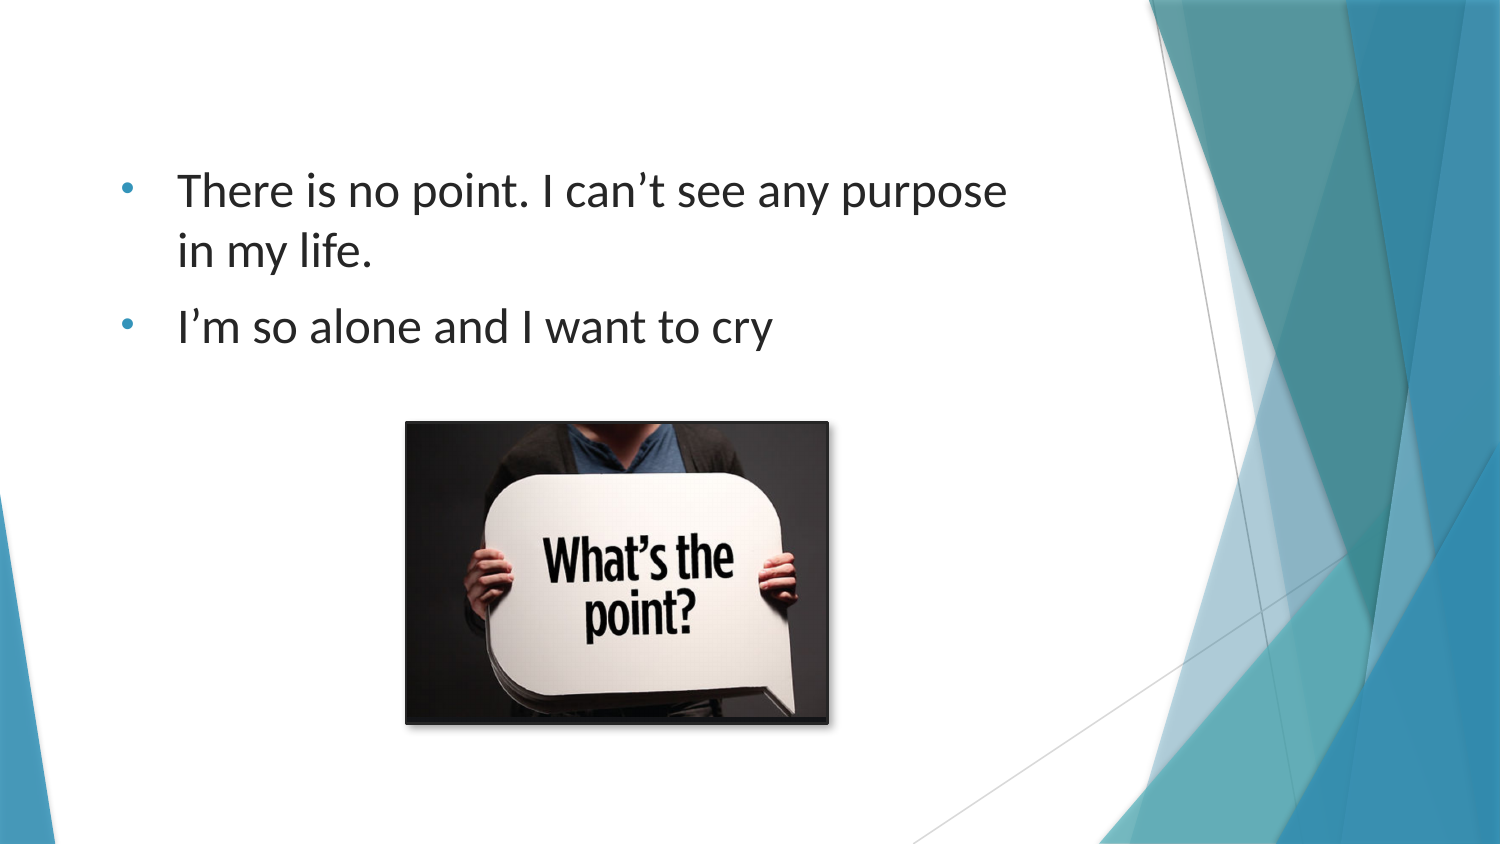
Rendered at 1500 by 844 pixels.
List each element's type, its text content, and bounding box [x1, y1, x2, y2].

picture [406, 423, 828, 723]
text_box There is no point. I can’t see any purpose in my life. I’m so alone and I want to cry [105, 150, 1058, 695]
